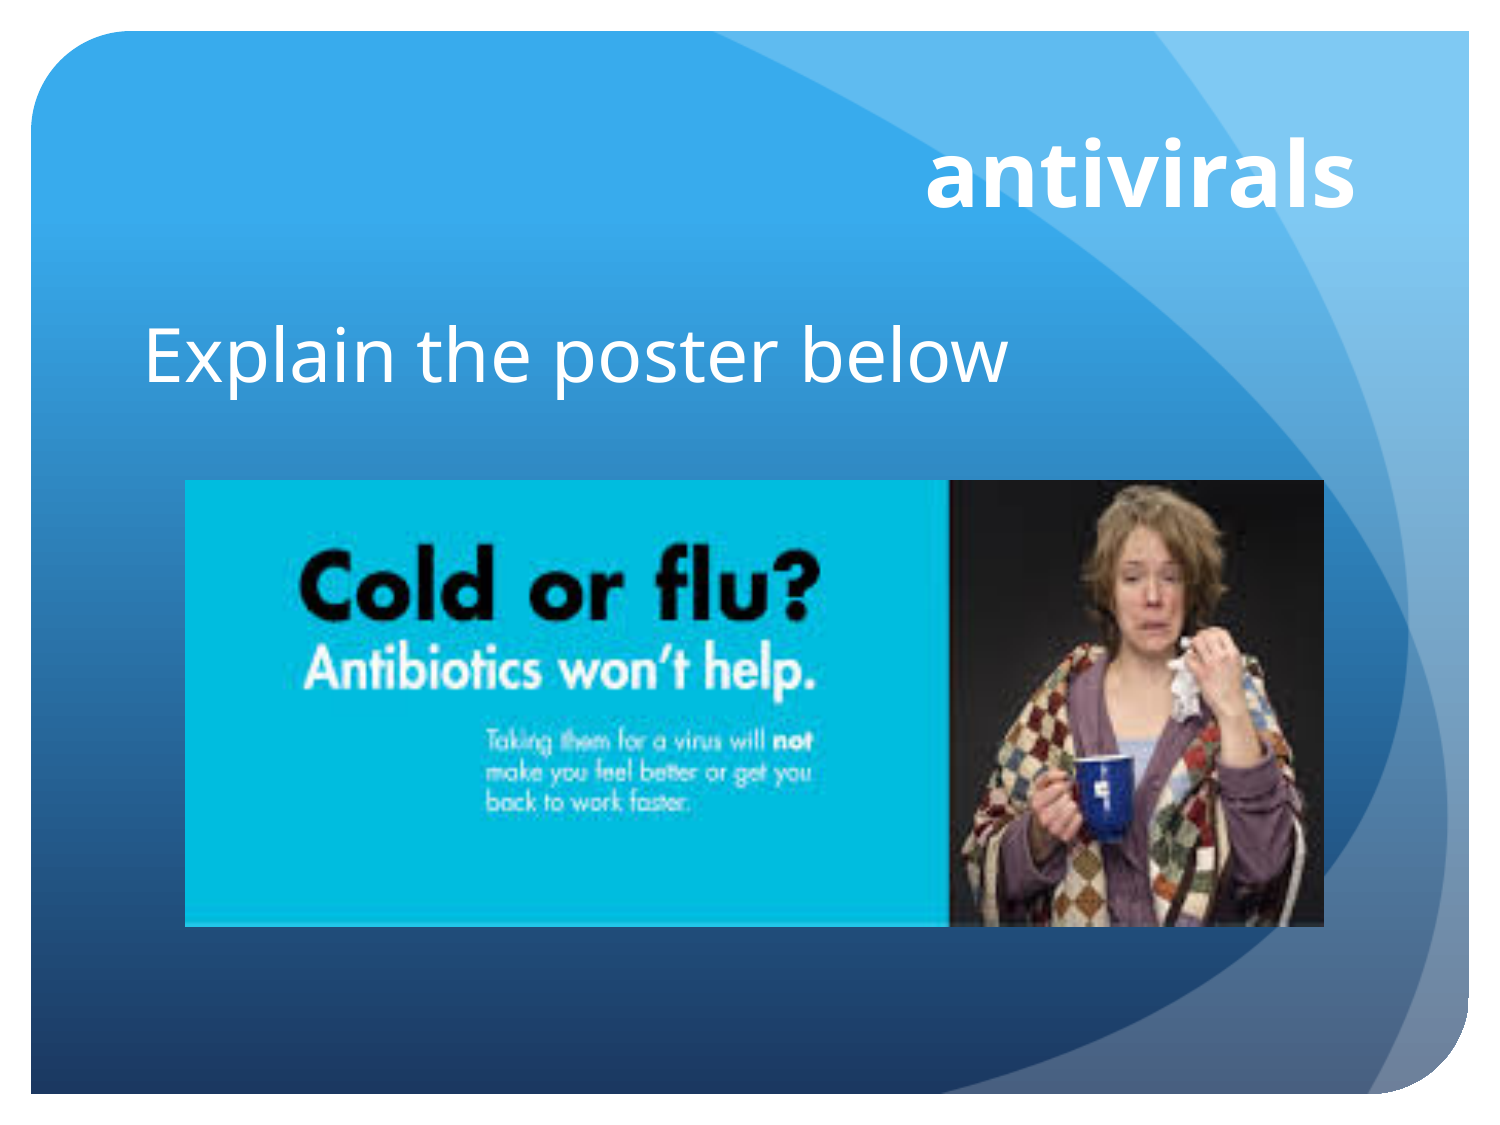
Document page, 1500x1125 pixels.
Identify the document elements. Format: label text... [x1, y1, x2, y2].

title antivirals [127, 62, 1372, 234]
list Explain the poster below [127, 299, 1372, 991]
picture [24, 30, 1473, 1094]
